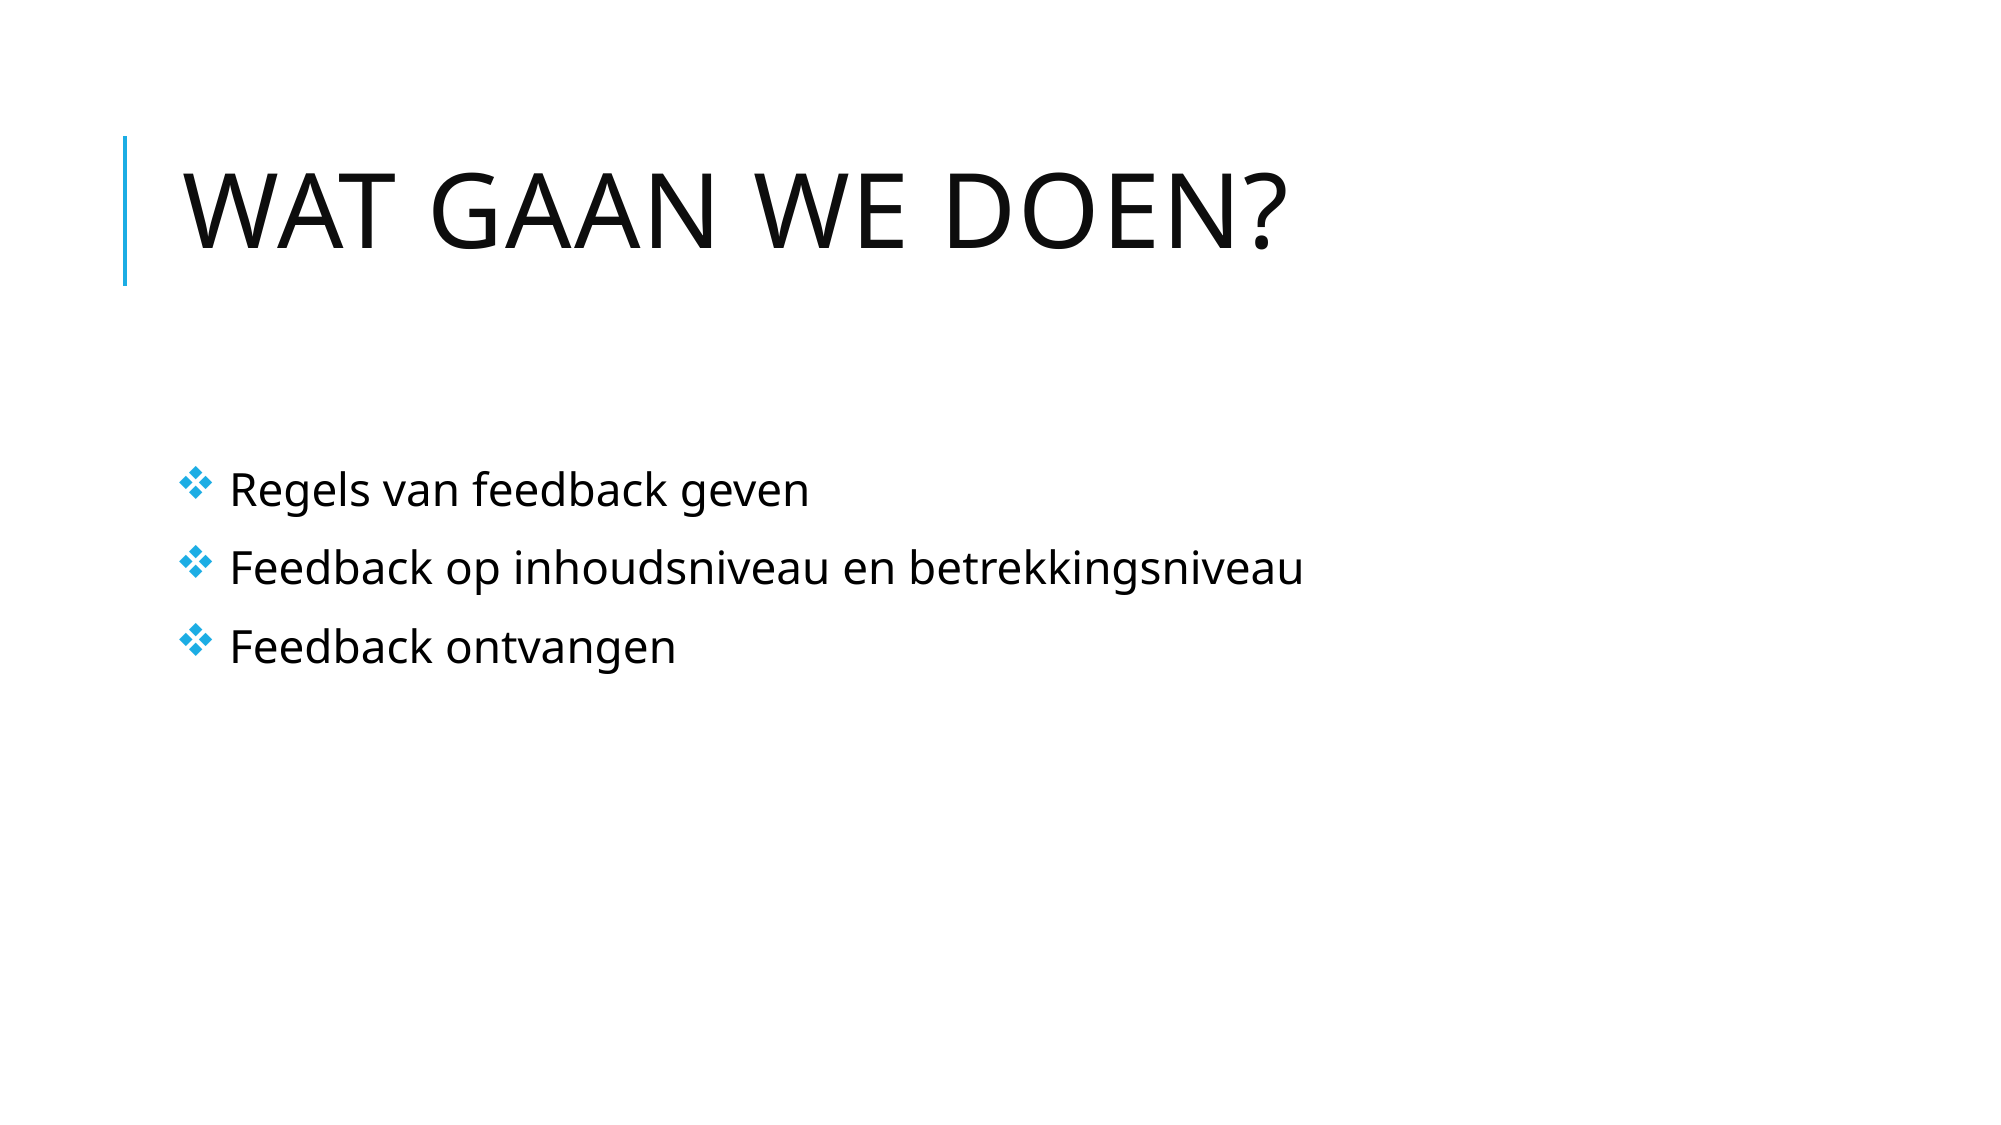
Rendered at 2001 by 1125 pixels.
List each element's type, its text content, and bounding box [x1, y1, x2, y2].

list Regels van feedback geven Feedback op inhoudsniveau en betrekkingsniveau Feedback ontvangen [168, 375, 1763, 1035]
title Wat gaan we doen? [168, 96, 1763, 342]
